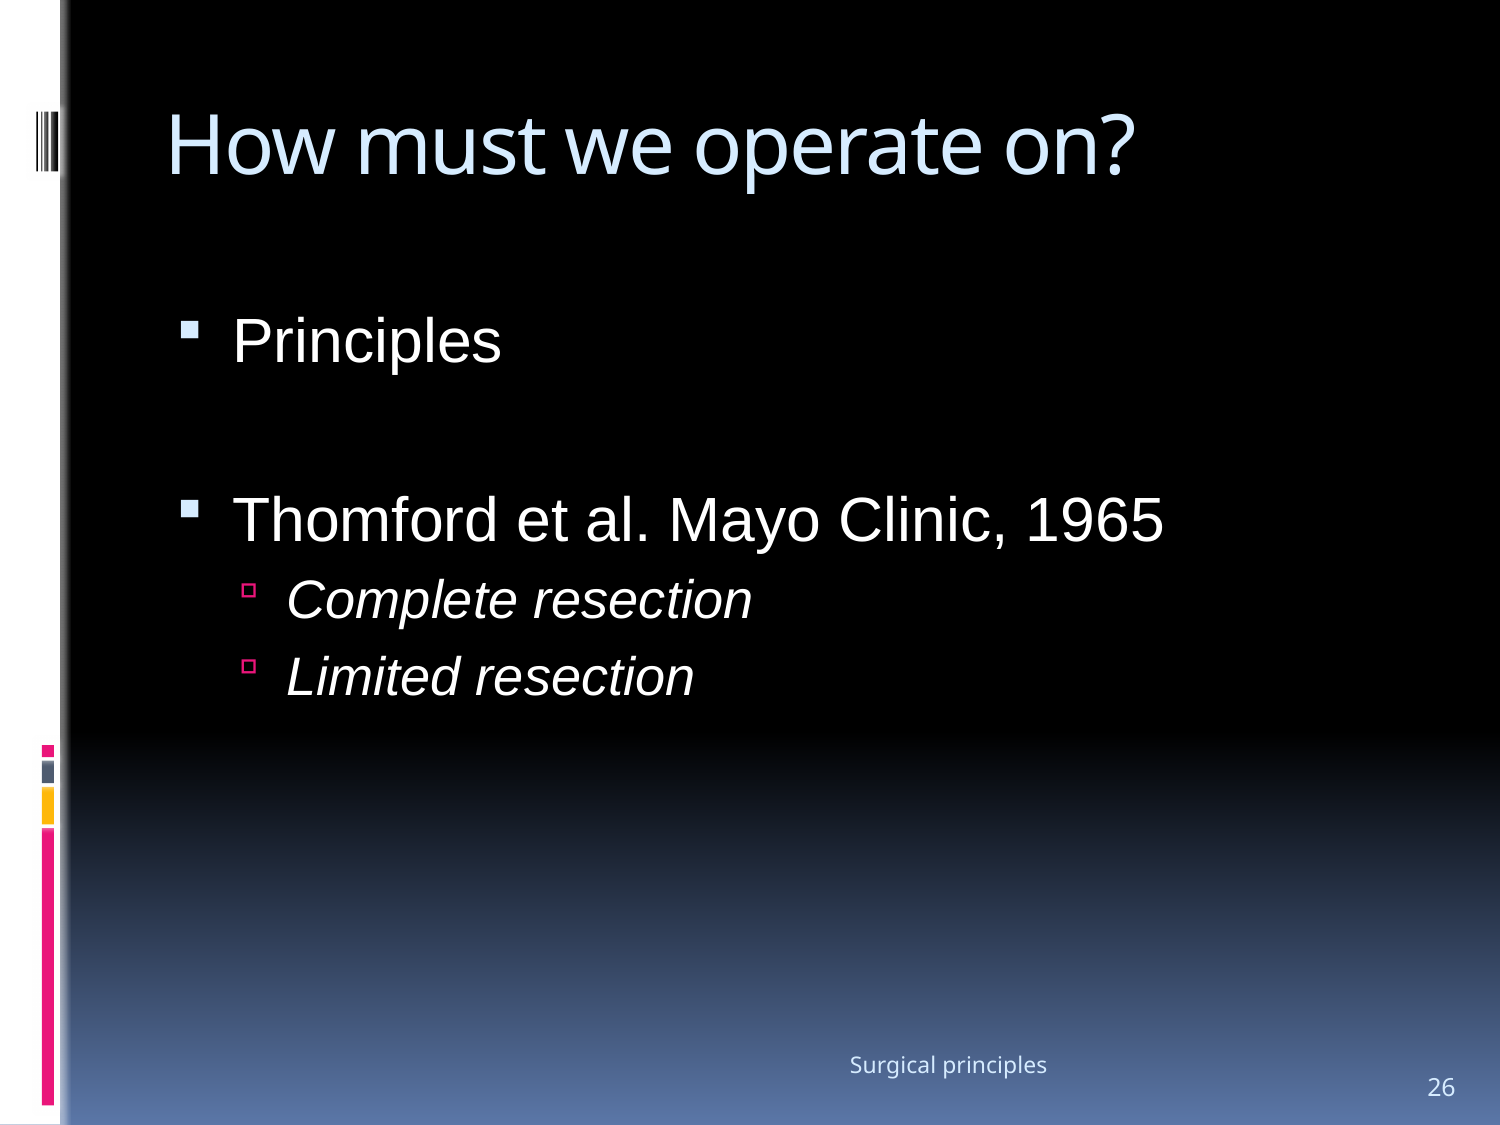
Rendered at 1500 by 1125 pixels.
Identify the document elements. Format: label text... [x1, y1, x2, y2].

title How must we operate on? [150, 83, 1425, 234]
slide_number 26 [1412, 1052, 1488, 1113]
list Principles Thomford et al. Mayo Clinic, 1965 Complete resection Limited resection [150, 292, 1425, 1043]
footer Surgical principles [150, 1052, 1063, 1113]
